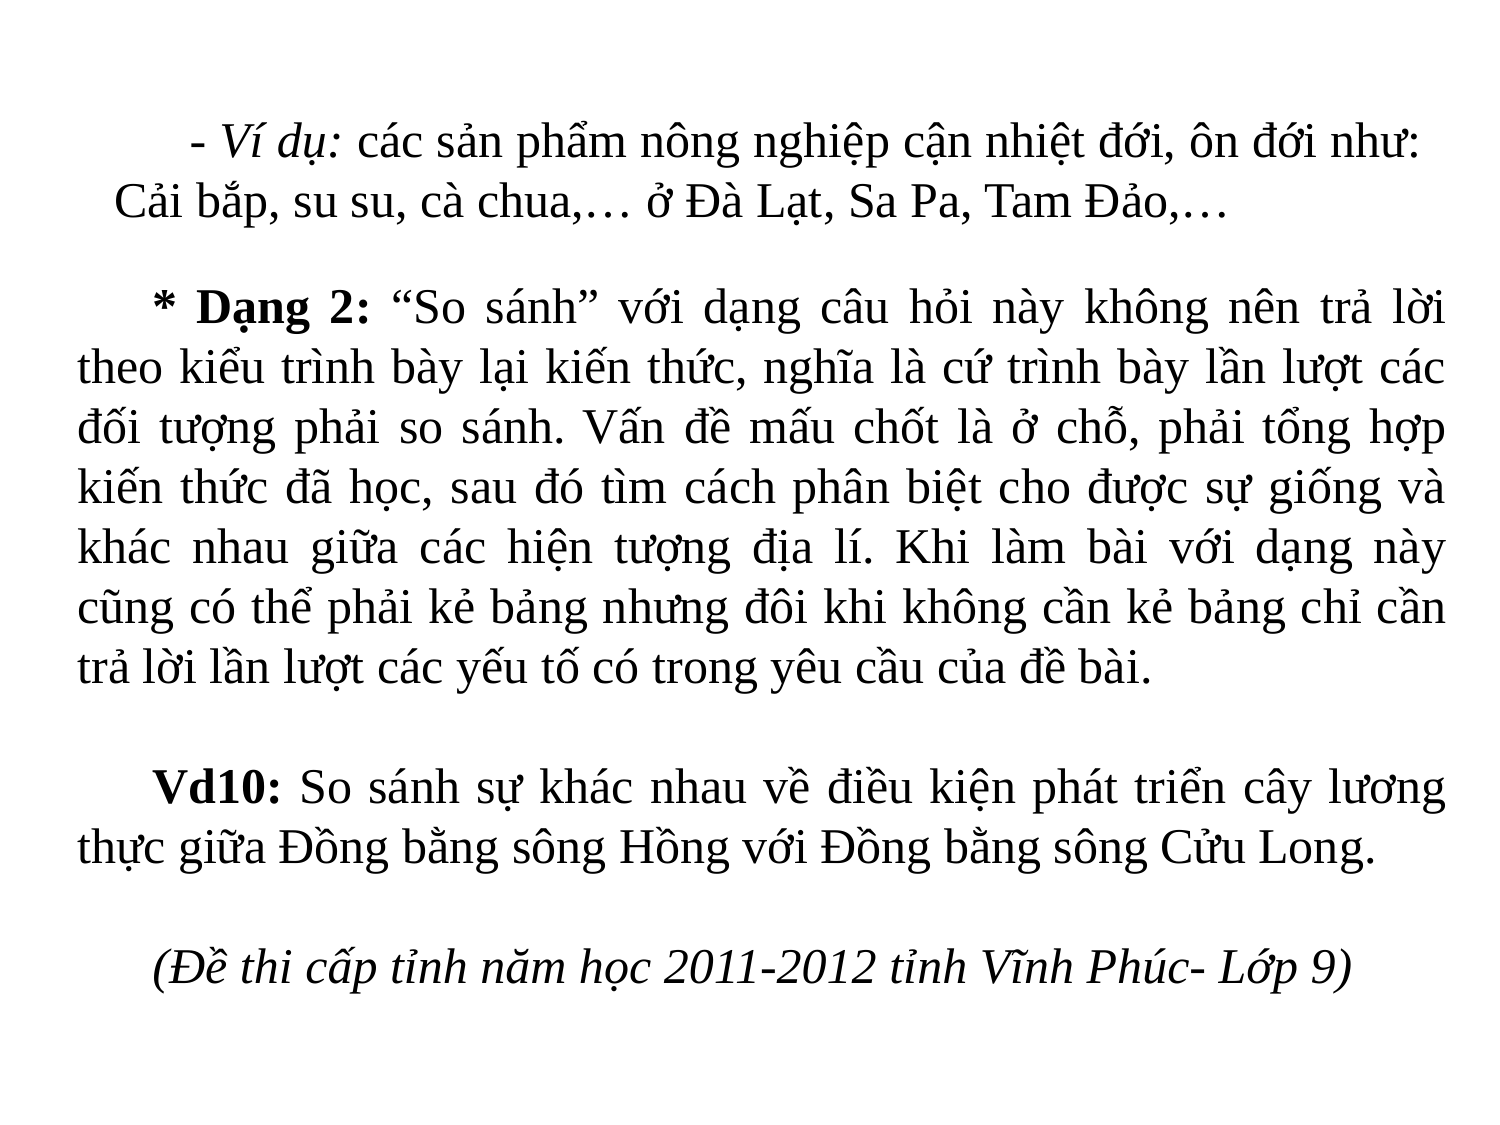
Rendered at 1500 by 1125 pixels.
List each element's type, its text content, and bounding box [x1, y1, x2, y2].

text_box * Dạng 2: “So sánh” với dạng câu hỏi này không nên trả lời theo kiểu trình bày lại kiến thức, nghĩa là cứ trình bày lần lượt các đối tượng phải so sánh. Vấn đề mấu chốt là ở chỗ, phải tổng hợp kiến thức đã học, sau đó tìm cách phân biệt cho được sự giống và khác nhau giữa các hiện tượng địa lí. Khi làm bài với dạng này cũng có thể phải kẻ bảng nhưng đôi khi không cần kẻ bảng chỉ cần trả lời lần lượt các yếu tố có trong yêu cầu của đề bài. Vd10: So sánh sự khác nhau về điều kiện phát triển cây lương thực giữa Đồng bằng sông Hồng với Đồng bằng sông Cửu Long. (Đề thi cấp tỉnh năm học 2011-2012 tỉnh Vĩnh Phúc- Lớp 9) [62, 266, 1463, 1001]
text_box - Ví dụ: các sản phẩm nông nghiệp cận nhiệt đới, ôn đới như: Cải bắp, su su, cà chua,… ở Đà Lạt, Sa Pa, Tam Đảo,… [99, 99, 1438, 235]
